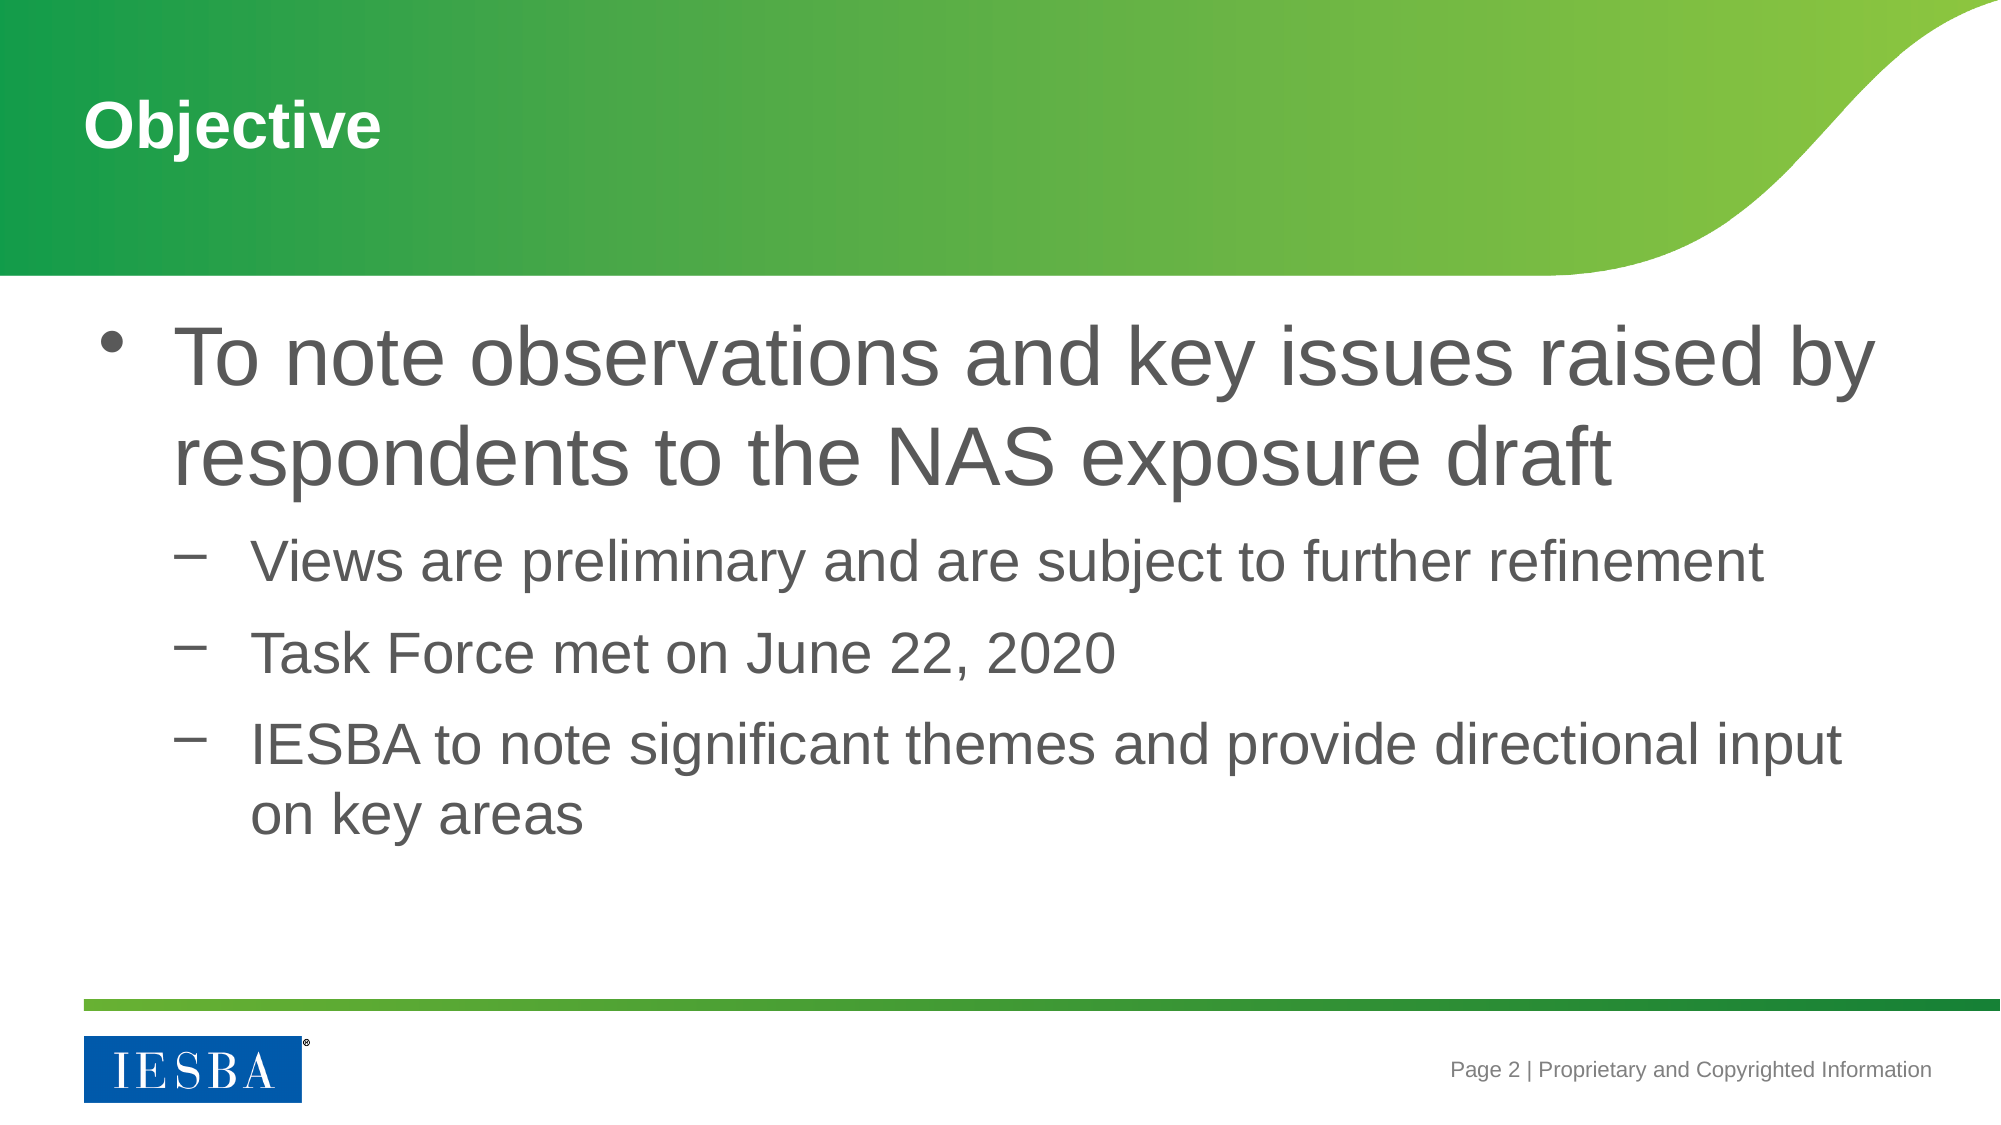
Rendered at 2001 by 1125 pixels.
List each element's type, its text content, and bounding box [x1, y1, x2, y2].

picture [84, 1036, 310, 1103]
title Objective [83, 77, 1734, 166]
list To note observations and key issues raised by respondents to the NAS exposure draft Views are preliminary and are subject to further refinement Task Force met on June 22, 2020 IESBA to note significant themes and provide directional input on key areas [83, 294, 1934, 965]
picture [0, 0, 2000, 276]
